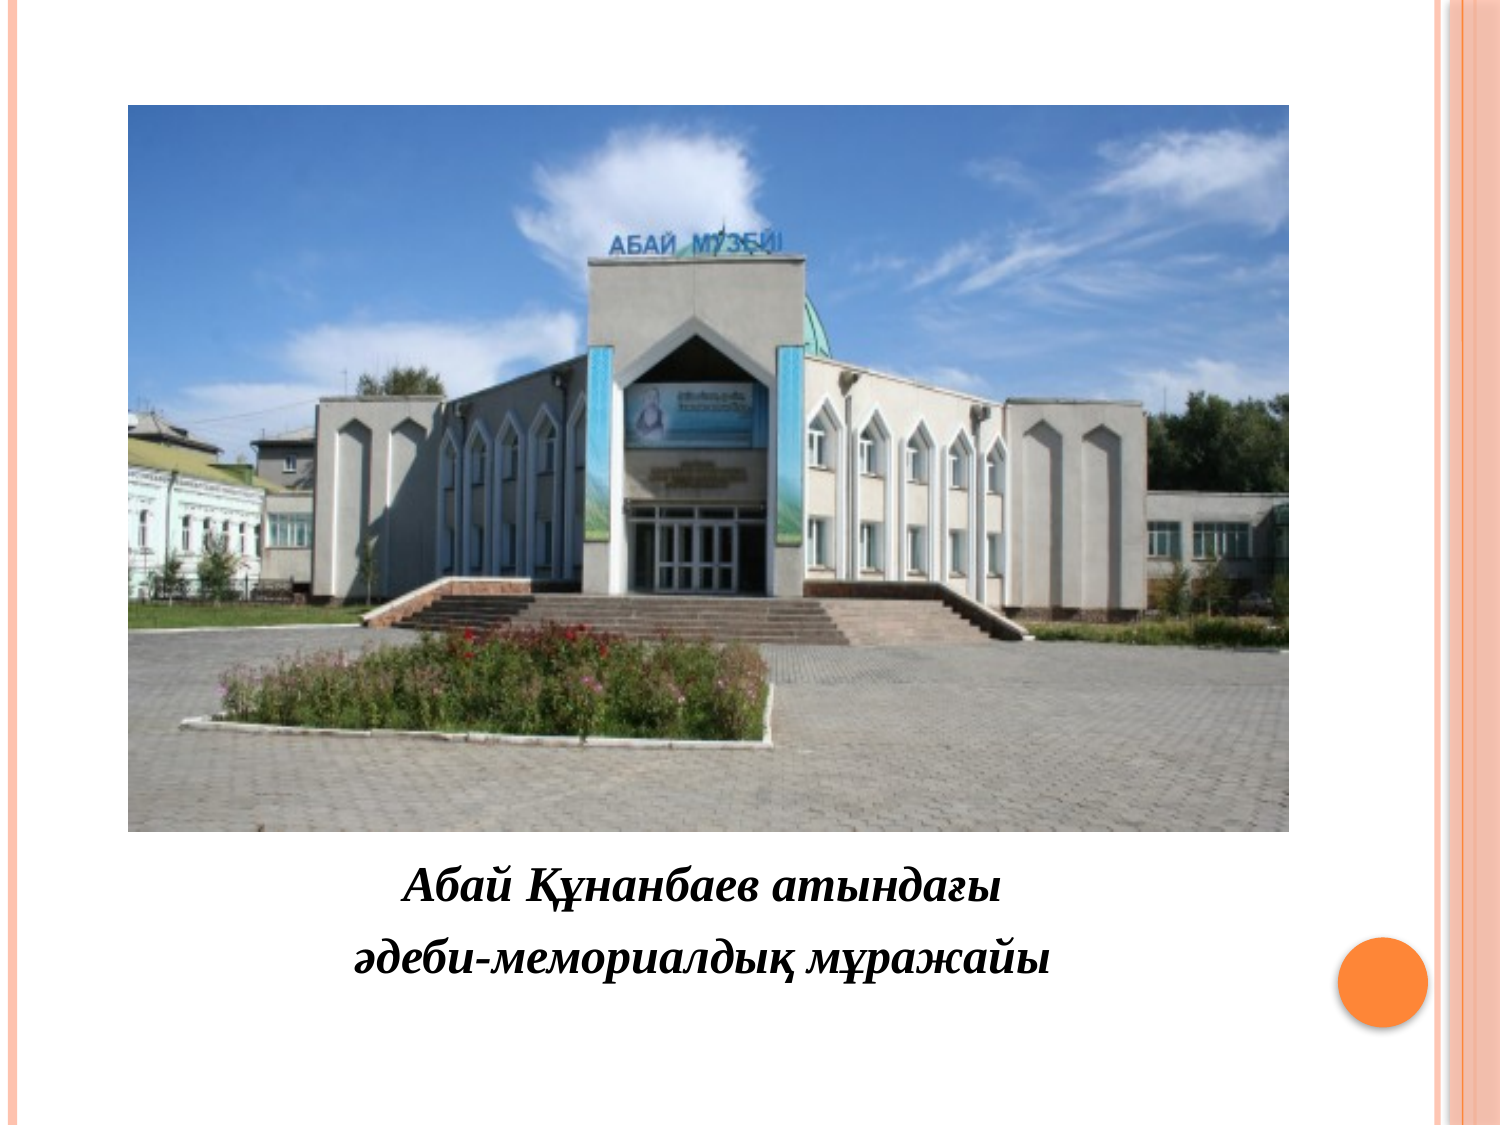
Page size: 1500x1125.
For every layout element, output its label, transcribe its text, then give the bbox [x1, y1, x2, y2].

list Абай Құнанбаев атындағы әдеби-мемориалдық мұражайы [105, 843, 1300, 1062]
picture [128, 104, 1290, 833]
